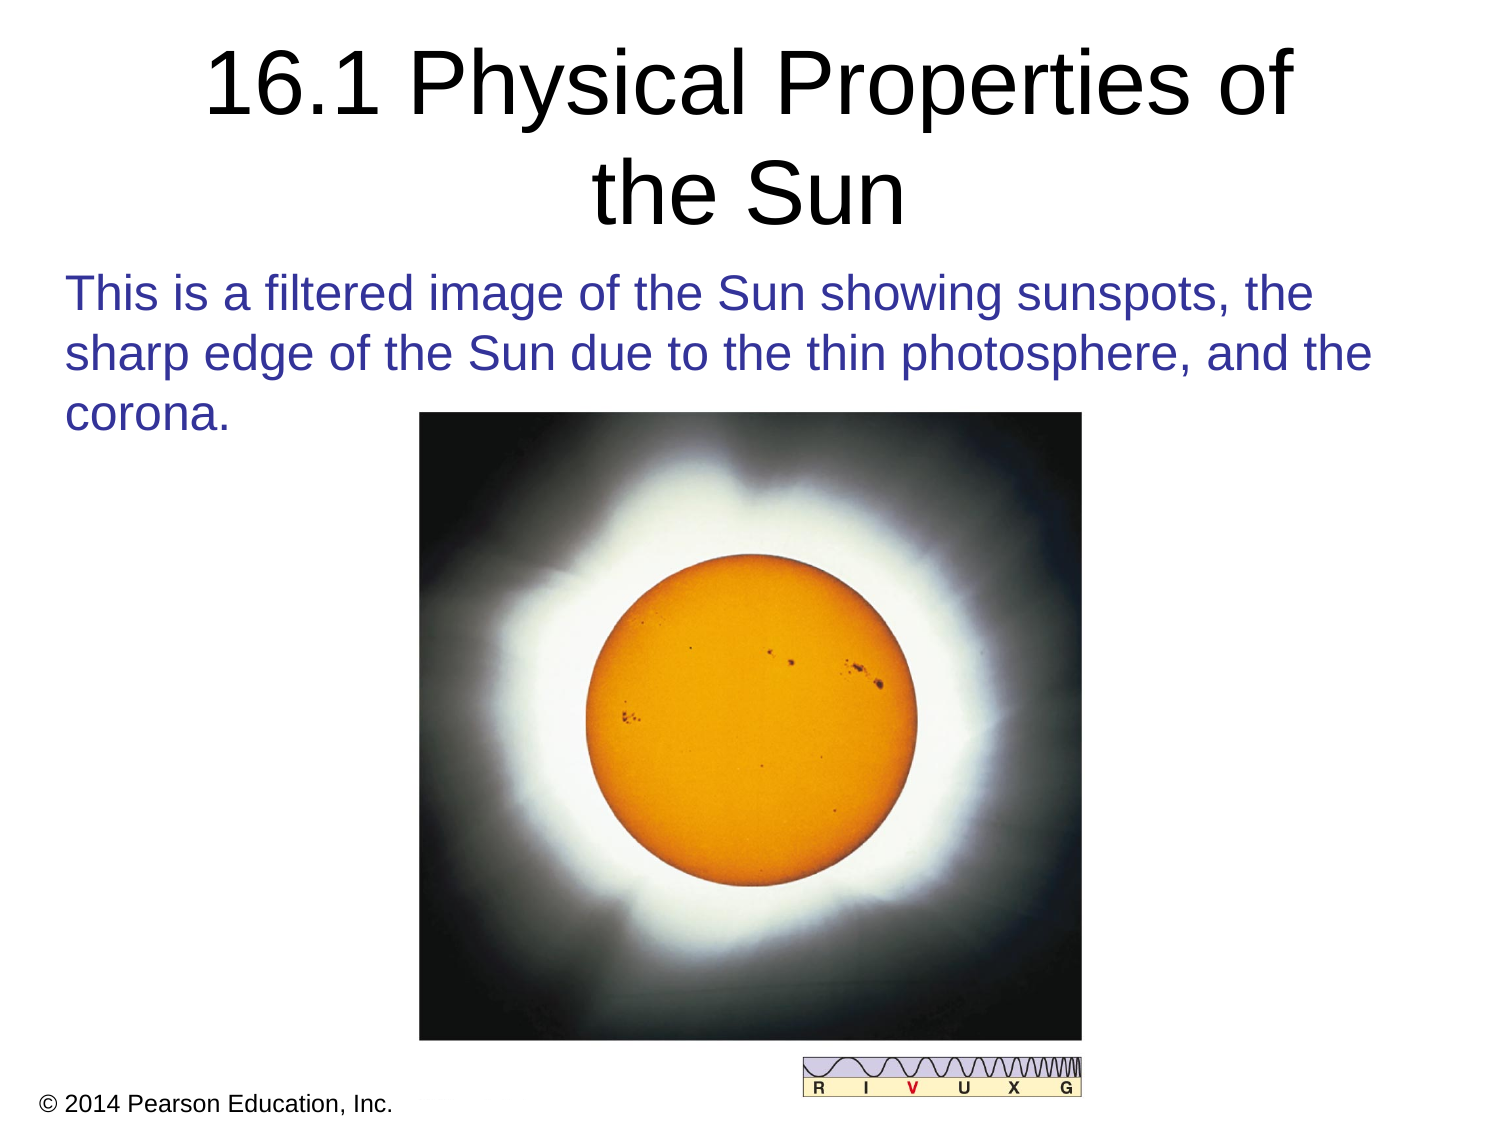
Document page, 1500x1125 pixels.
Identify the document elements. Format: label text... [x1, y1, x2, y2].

text_box This is a filtered image of the Sun showing sunspots, the sharp edge of the Sun due to the thin photosphere, and the corona. [50, 253, 1450, 448]
picture [412, 405, 1088, 1101]
title 16.1 Physical Properties of the Sun [112, 39, 1388, 227]
